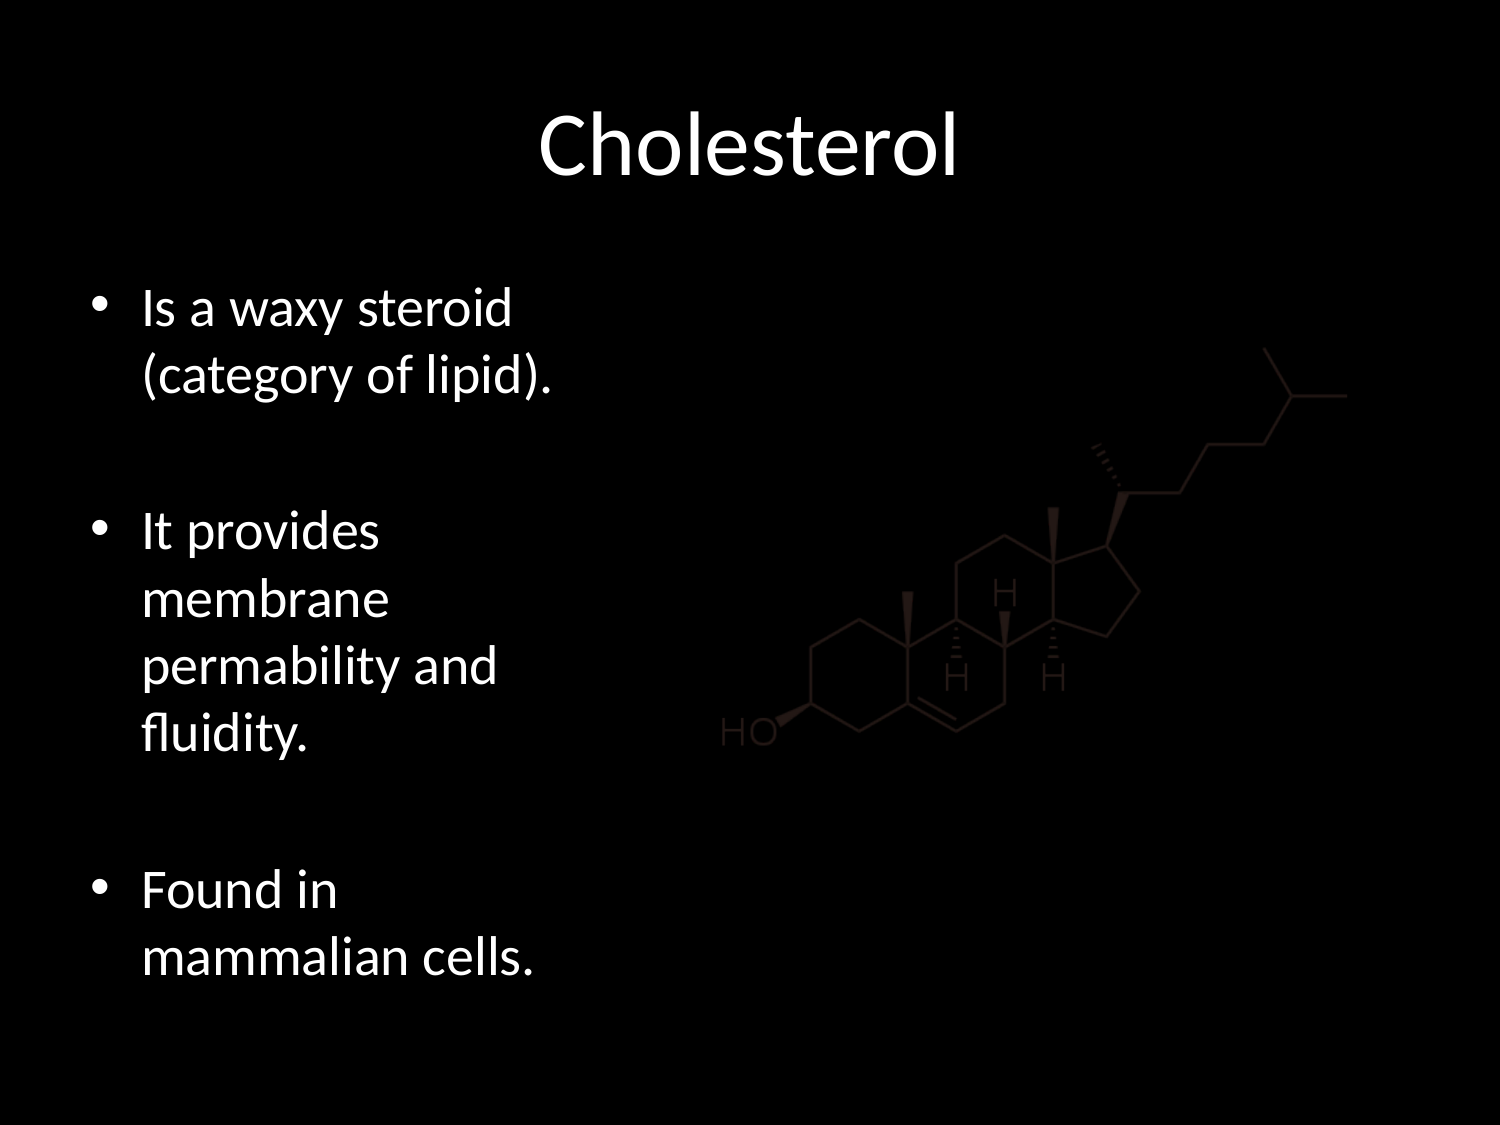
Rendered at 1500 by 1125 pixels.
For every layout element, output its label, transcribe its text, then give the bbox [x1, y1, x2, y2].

picture [691, 316, 1380, 780]
list Is a waxy steroid (category of lipid). It provides membrane permability and fluidity. Found in mammalian cells. [75, 262, 610, 1005]
title Cholesterol [75, 45, 1425, 233]
